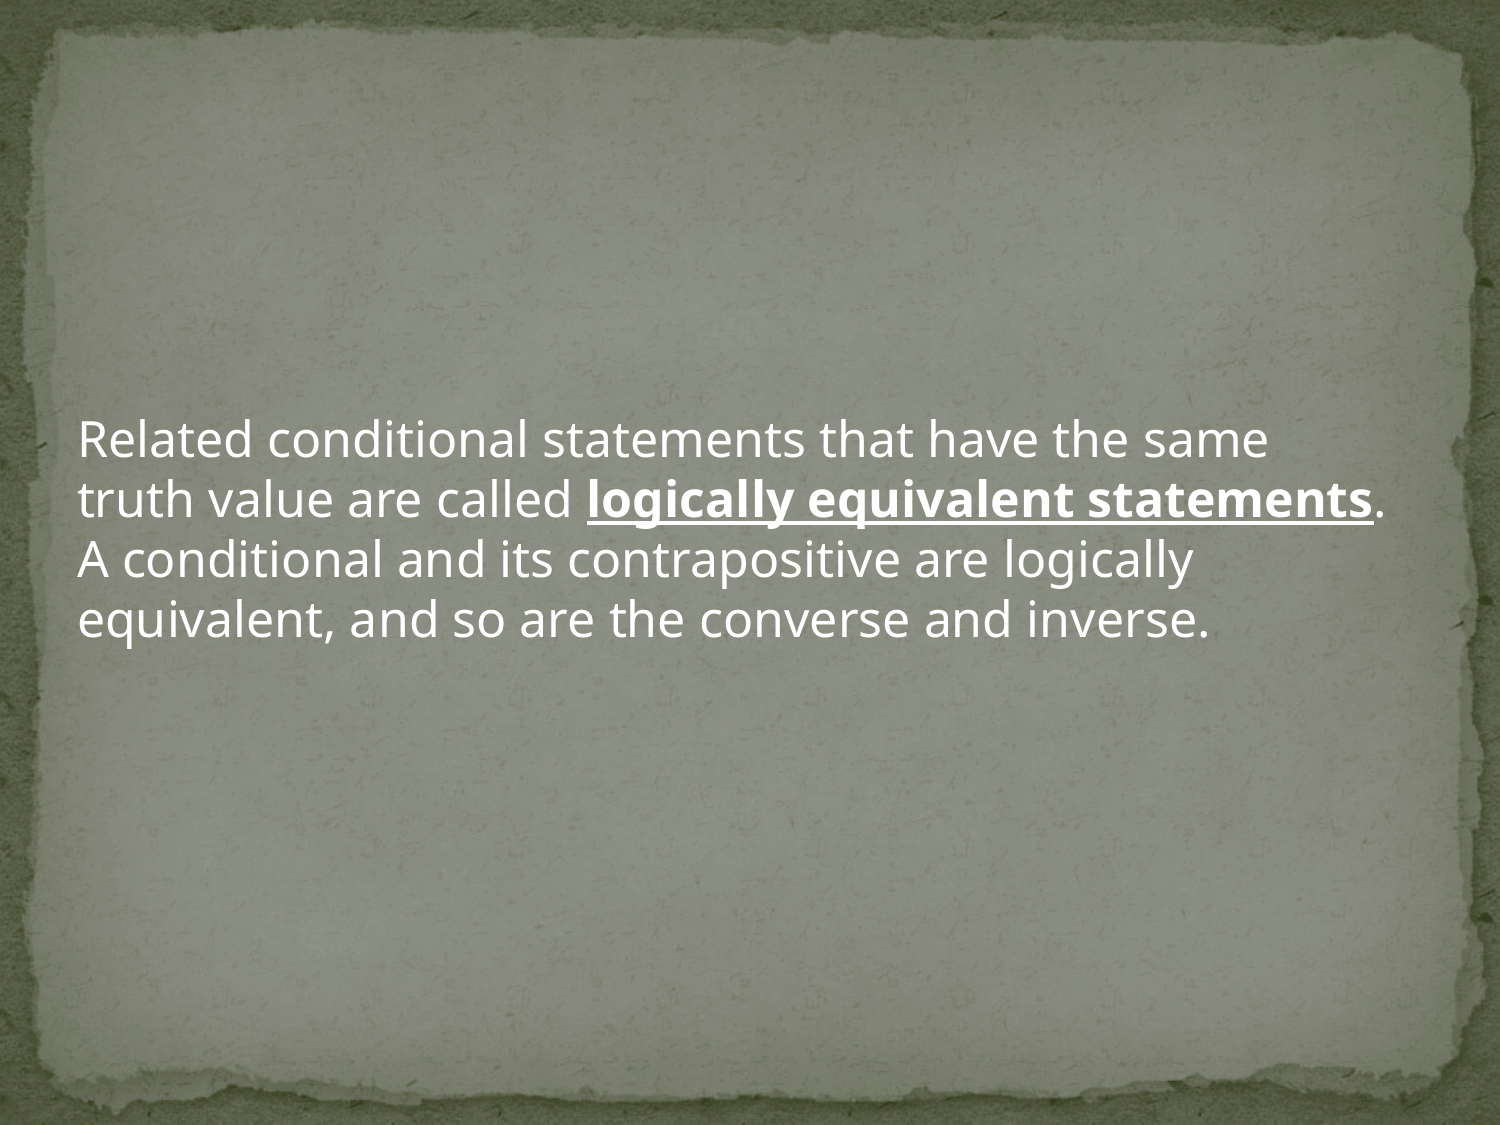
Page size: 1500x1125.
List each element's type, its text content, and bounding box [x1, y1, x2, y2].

text_box Related conditional statements that have the same truth value are called logically equivalent statements. A conditional and its contrapositive are logically equivalent, and so are the converse and inverse. [62, 399, 1413, 655]
